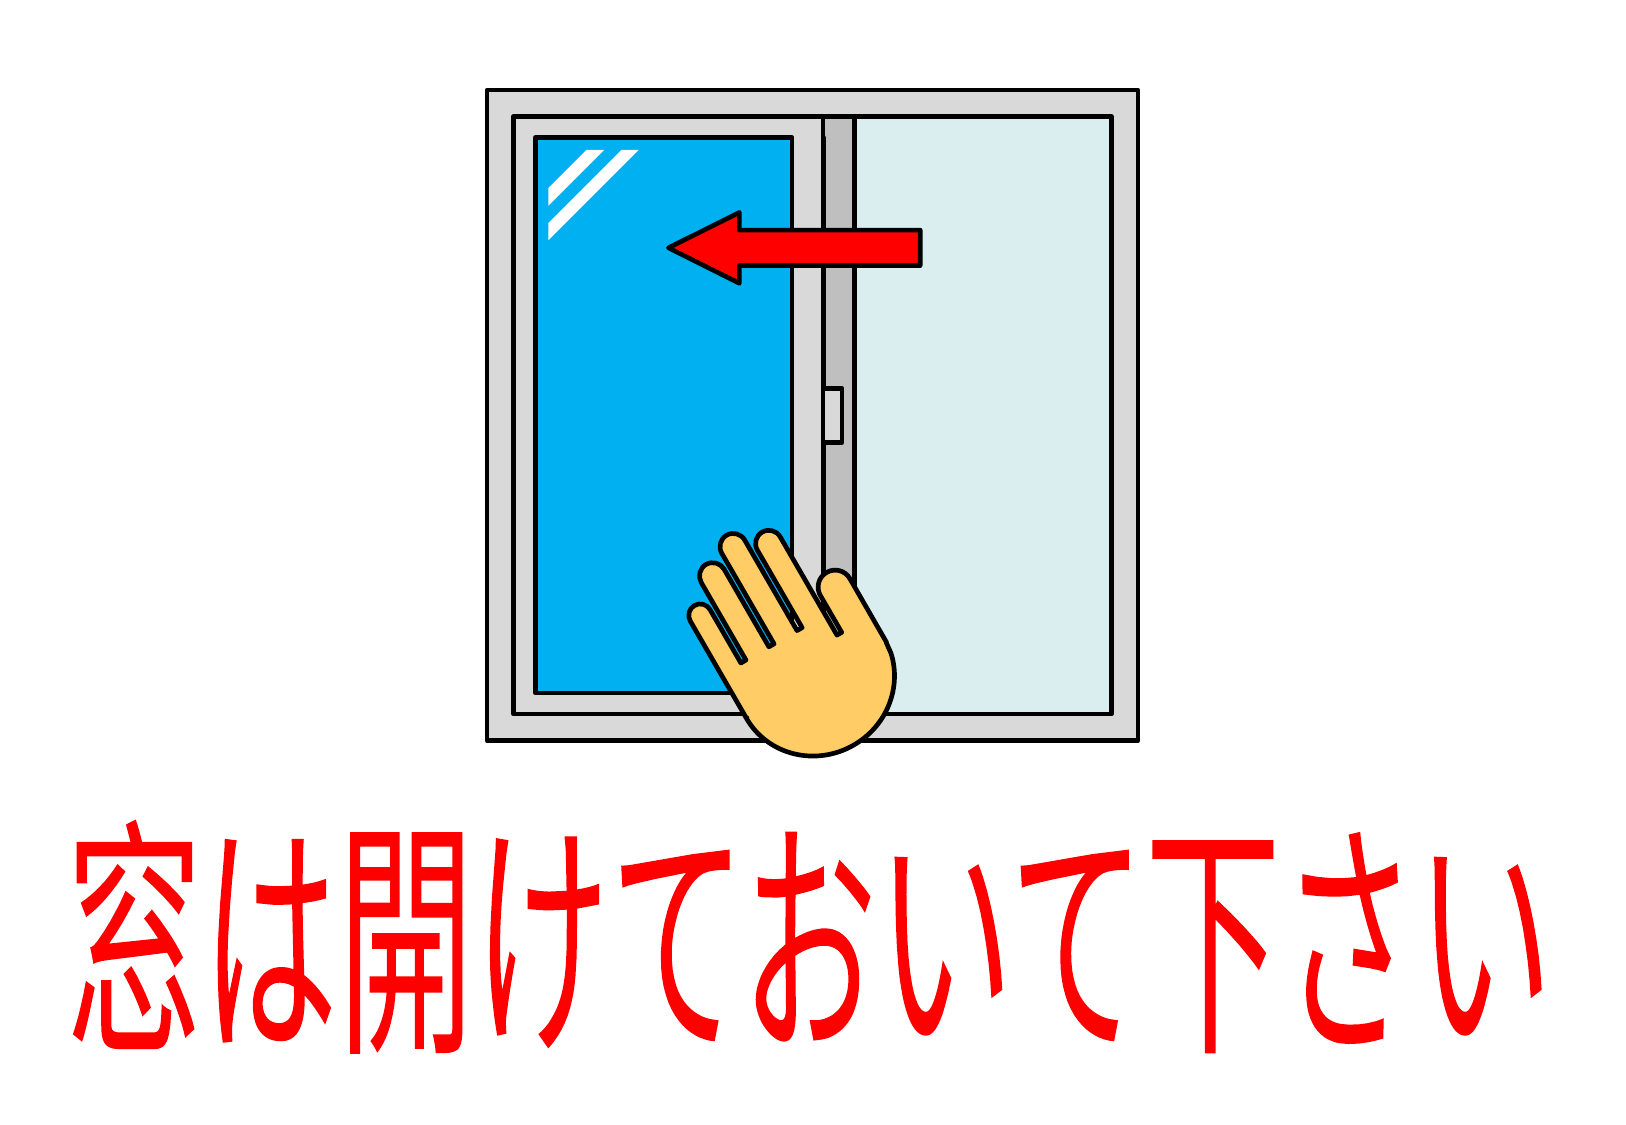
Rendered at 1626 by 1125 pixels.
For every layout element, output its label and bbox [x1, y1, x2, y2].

text_box [486, 89, 1139, 762]
